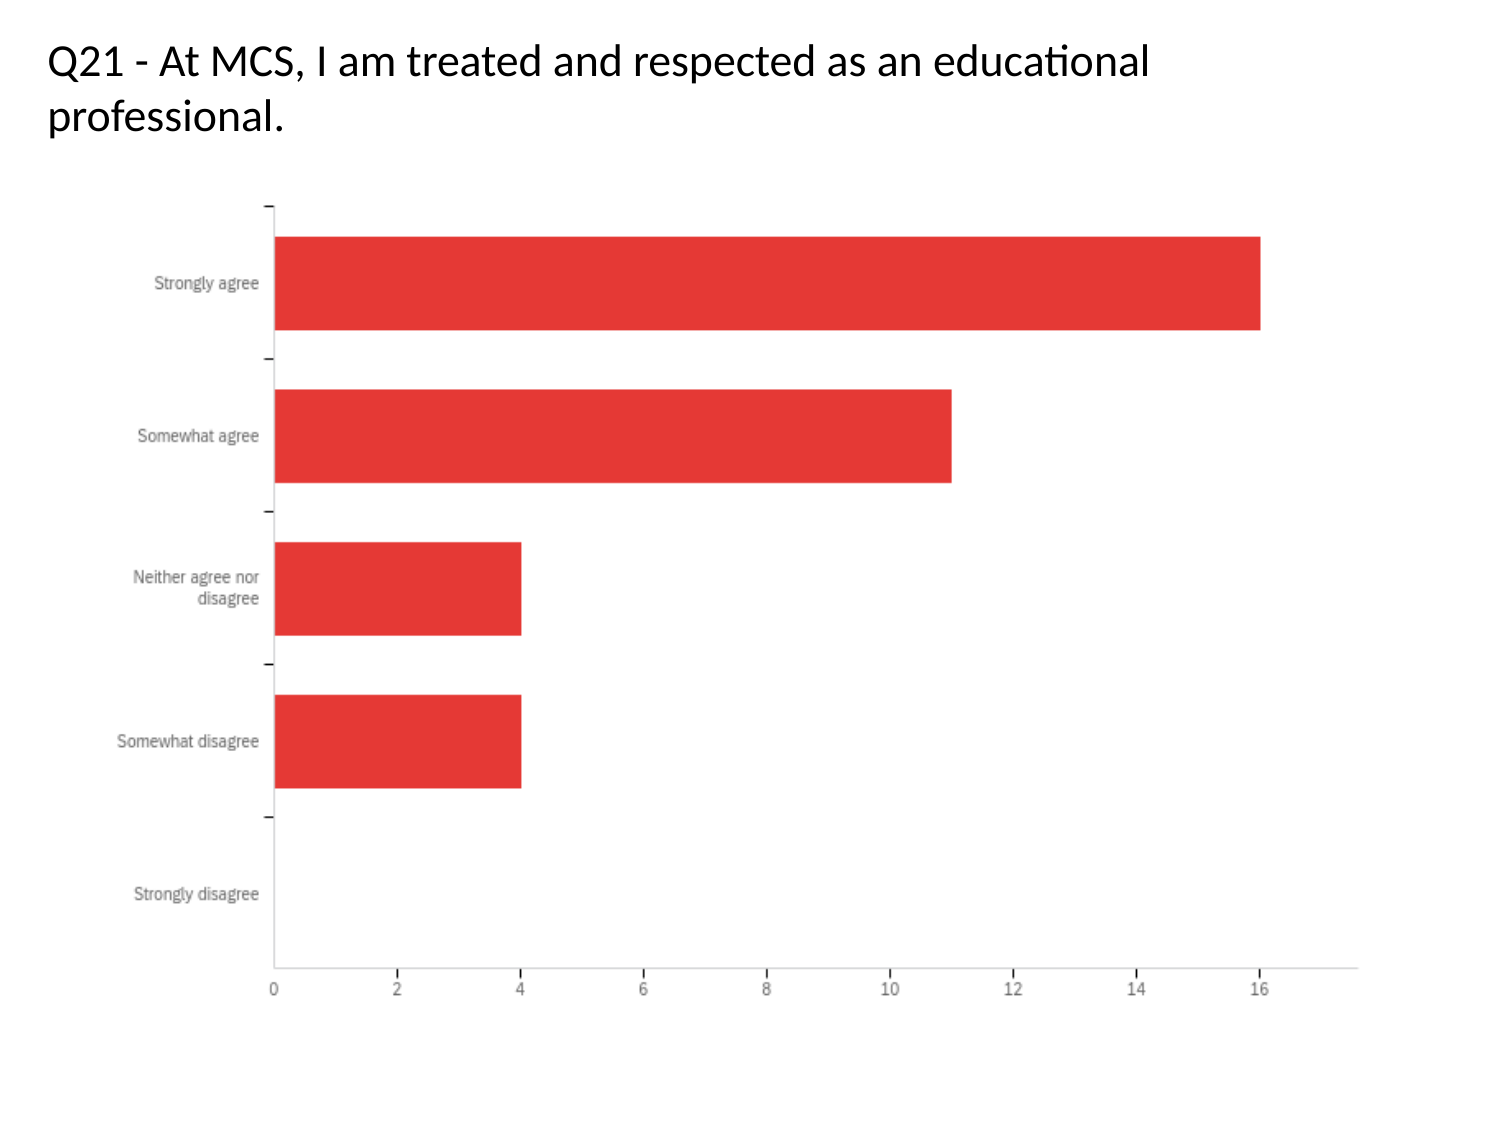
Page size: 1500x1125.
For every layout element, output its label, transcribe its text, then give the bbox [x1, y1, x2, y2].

picture [93, 196, 1407, 1018]
text_box Q21 - At MCS, I am treated and respected as an educational professional. [32, 22, 1383, 84]
